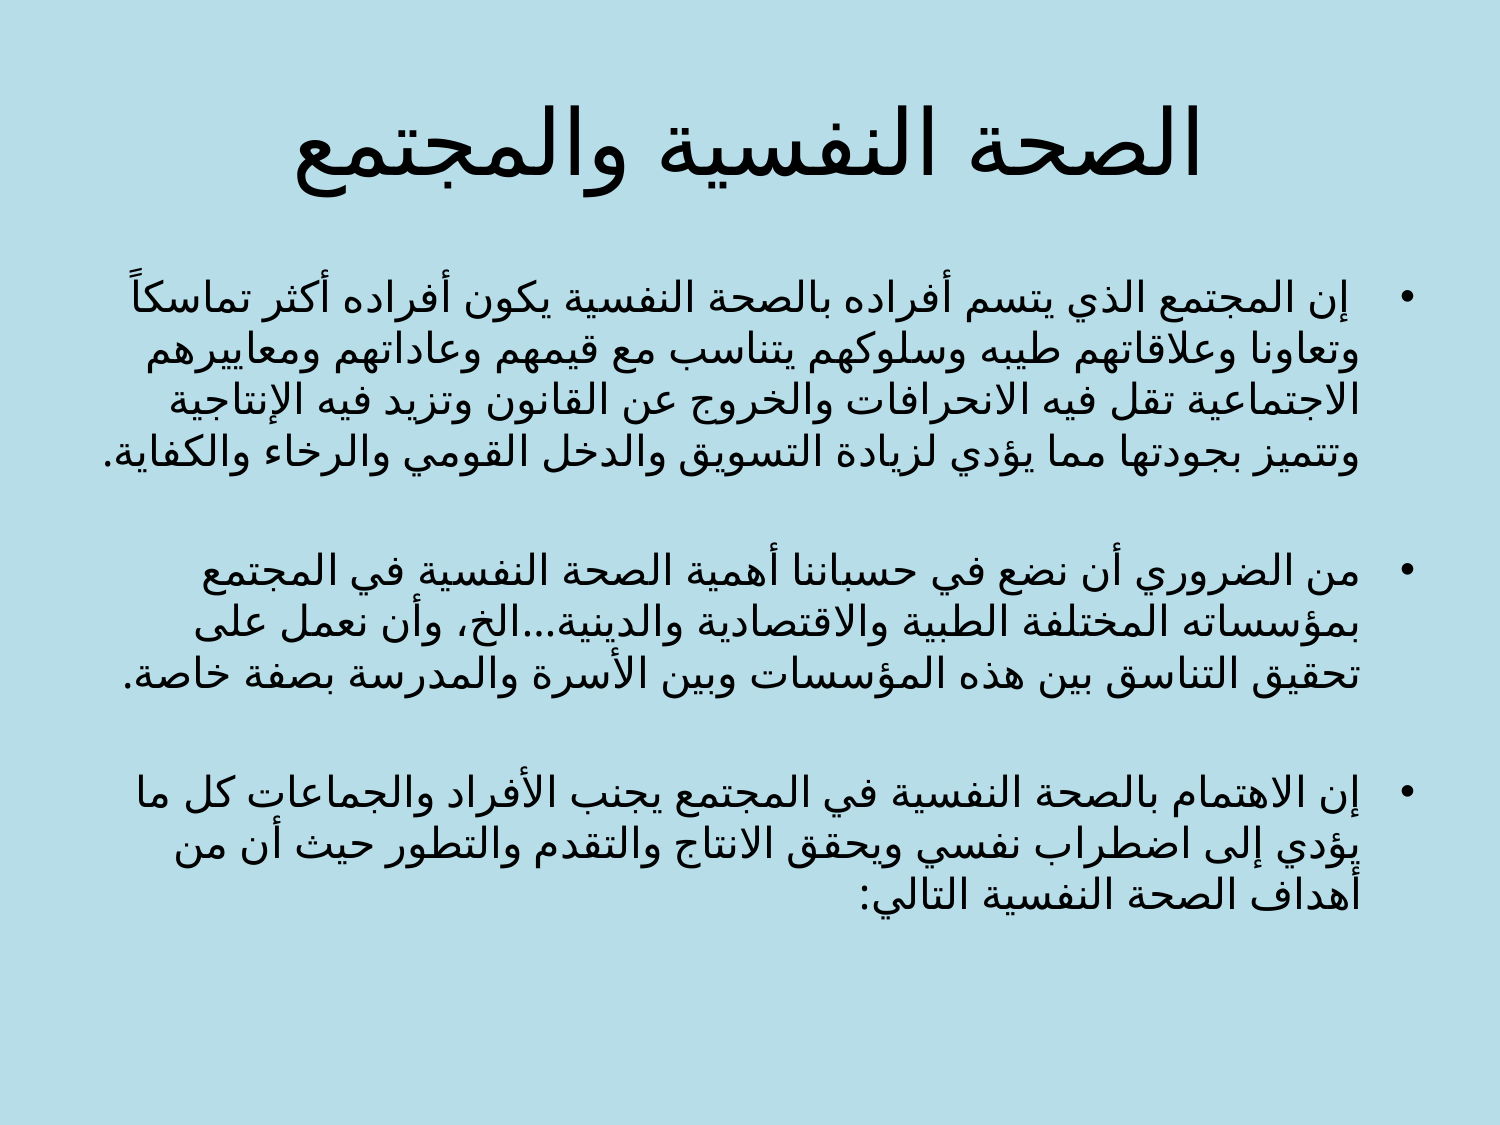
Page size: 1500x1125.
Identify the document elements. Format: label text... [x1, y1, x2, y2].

title الصحة النفسية والمجتمع [75, 45, 1425, 233]
list إن المجتمع الذي يتسم أفراده بالصحة النفسية يكون أفراده أكثر تماسكاً وتعاونا وعلاقاتهم طيبه وسلوكهم يتناسب مع قيمهم وعاداتهم ومعاييرهم الاجتماعية تقل فيه الانحرافات والخروج عن القانون وتزيد فيه الإنتاجية وتتميز بجودتها مما يؤدي لزيادة التسويق والدخل القومي والرخاء والكفاية. من الضروري أن نضع في حسباننا أهمية الصحة النفسية في المجتمع بمؤسساته المختلفة الطبية والاقتصادية والدينية...الخ، وأن نعمل على تحقيق التناسق بين هذه المؤسسات وبين الأسرة والمدرسة بصفة خاصة. إن الاهتمام بالصحة النفسية في المجتمع يجنب الأفراد والجماعات كل ما يؤدي إلى اضطراب نفسي ويحقق الانتاج والتقدم والتطور حيث أن من أهداف الصحة النفسية التالي: [75, 262, 1425, 1005]
